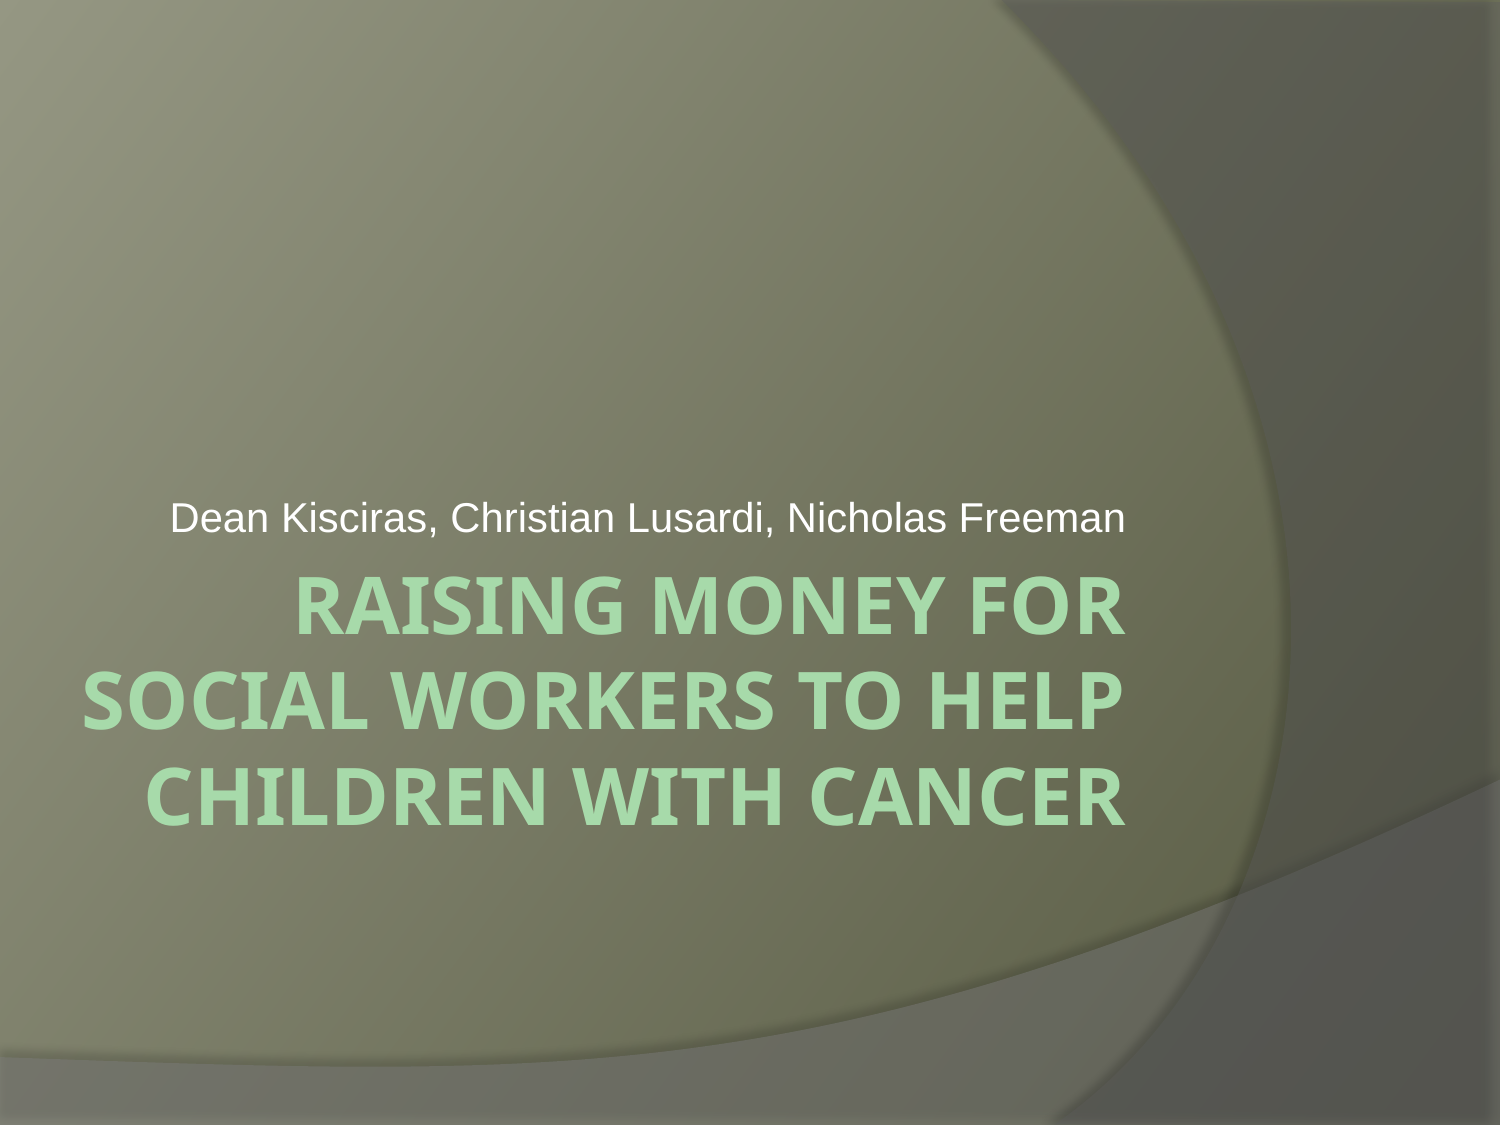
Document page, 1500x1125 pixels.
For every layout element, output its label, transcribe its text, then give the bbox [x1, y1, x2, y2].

title Raising money for social workers to help children with cancer [70, 547, 1134, 925]
subtitle Dean Kisciras, Christian Lusardi, Nicholas Freeman [71, 253, 1134, 541]
